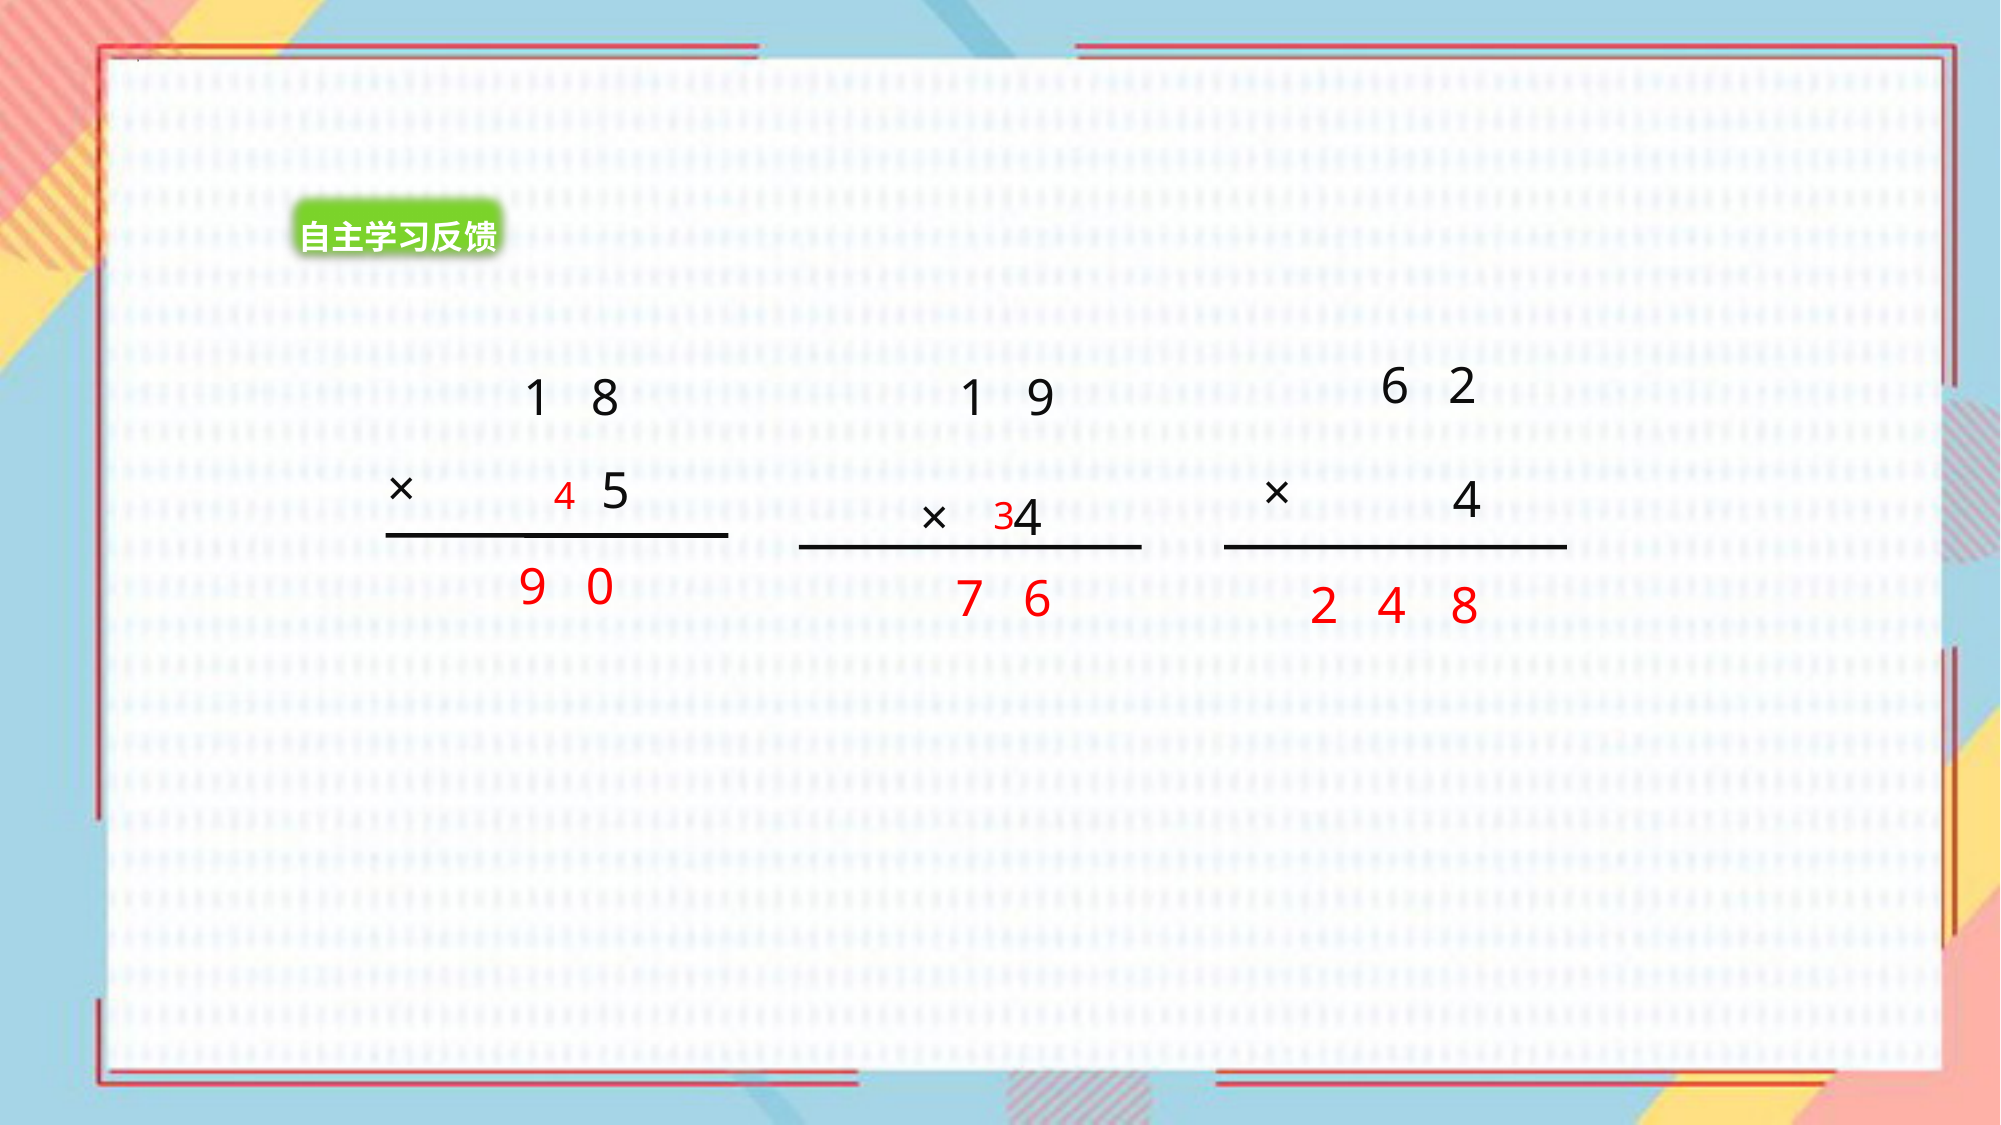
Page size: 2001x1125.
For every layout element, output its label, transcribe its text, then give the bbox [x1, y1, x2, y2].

text_box 2 4 [1295, 566, 1553, 702]
text_box 4 [538, 464, 627, 524]
text_box 5 [586, 451, 737, 526]
text_box 3 [978, 484, 1029, 545]
text_box × [1248, 452, 1343, 528]
text_box 9 0 [503, 547, 692, 622]
text_box 1 9 × 4 [905, 358, 1308, 635]
picture [0, 0, 2001, 1125]
text_box 4 [1437, 476, 1553, 536]
text_box 1 8 [456, 358, 747, 487]
text_box 7 6 [940, 558, 1258, 634]
text_box 自主学习反馈 [303, 208, 493, 244]
text_box × [372, 448, 510, 524]
text_box 6 2 [1365, 346, 1671, 476]
